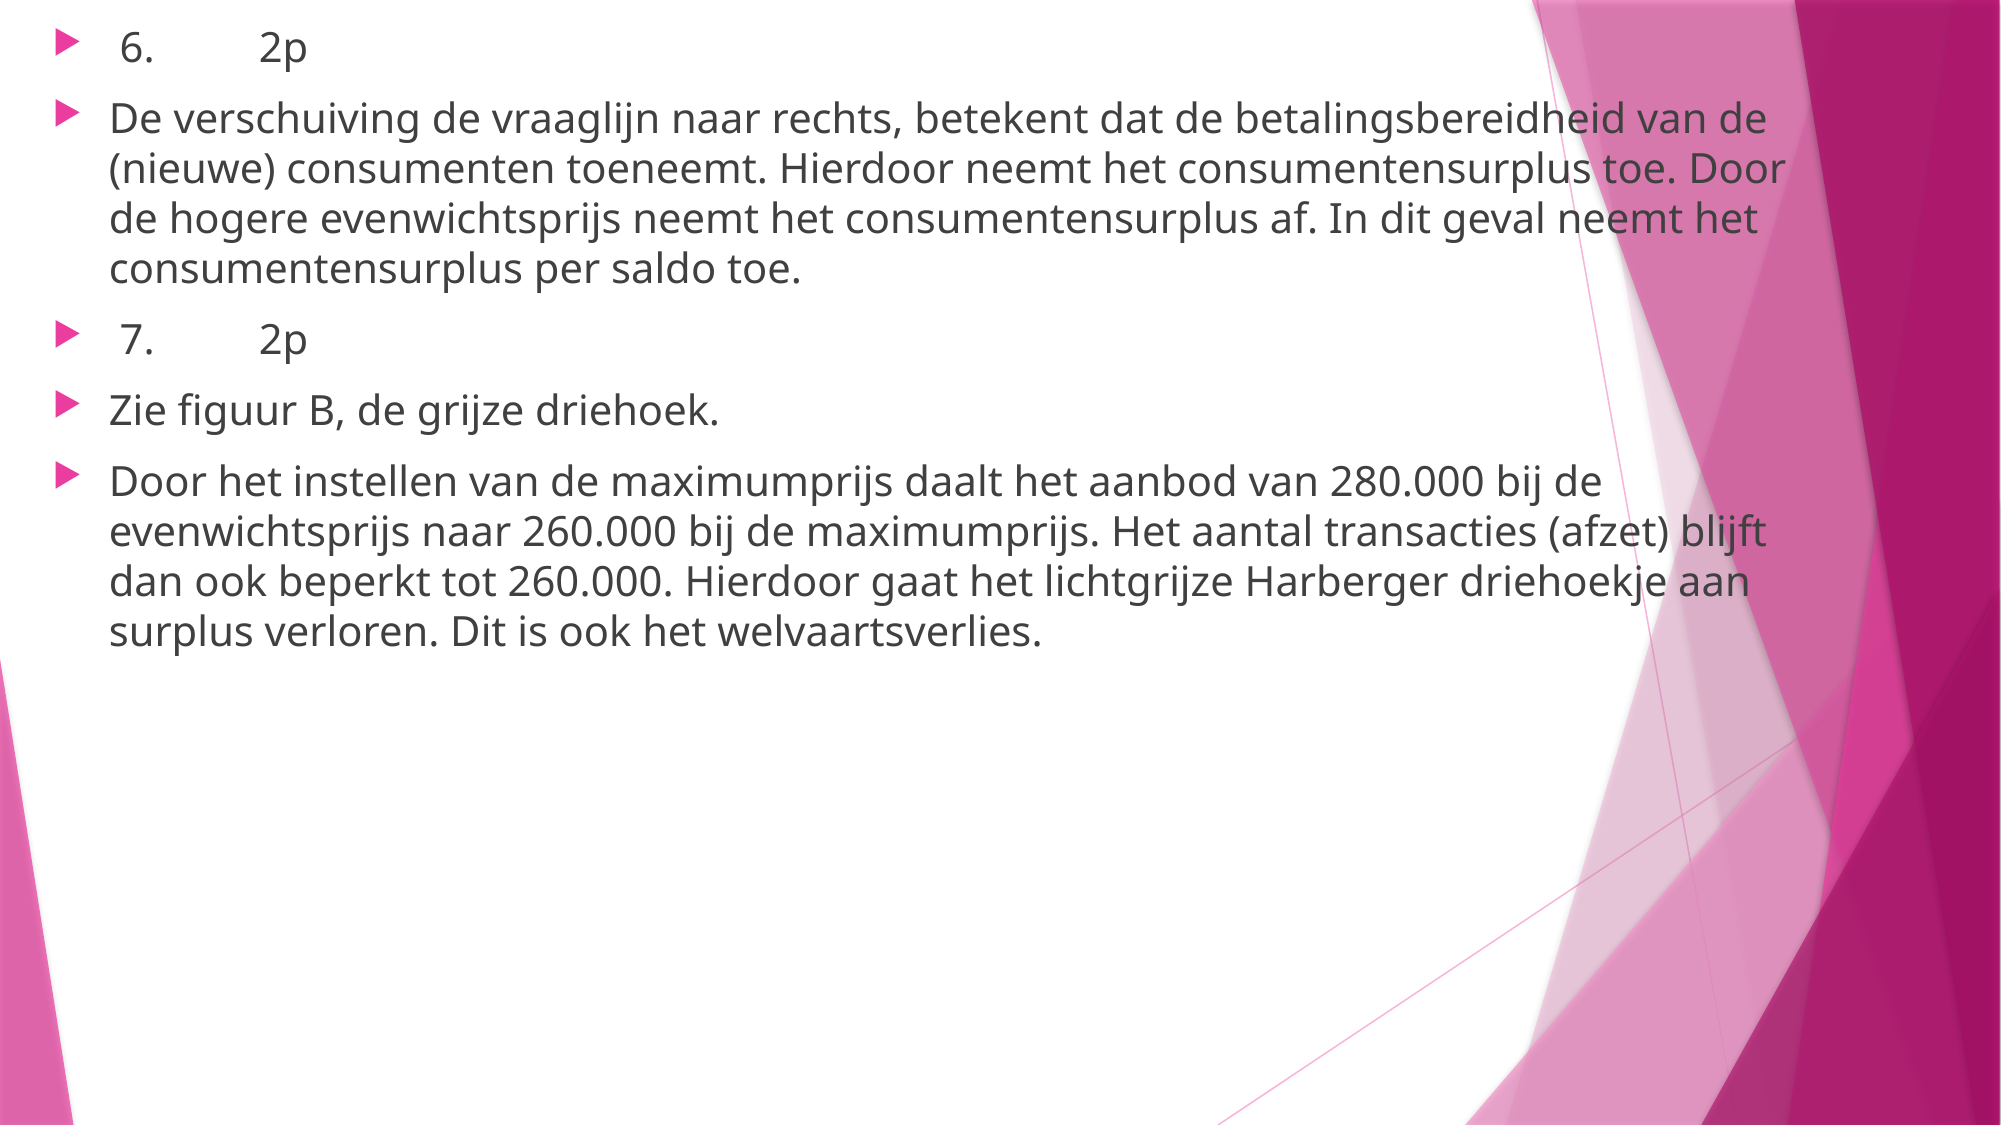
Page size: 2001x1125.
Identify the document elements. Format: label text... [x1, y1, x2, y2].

list 6. 2p De verschuiving de vraaglijn naar rechts, betekent dat de betalingsbereidheid van de (nieuwe) consumenten toeneemt. Hierdoor neemt het consumentensurplus toe. Door de hogere evenwichtsprijs neemt het consumentensurplus af. In dit geval neemt het consumentensurplus per saldo toe. 7. 2p Zie figuur B, de grijze driehoek. Door het instellen van de maximumprijs daalt het aanbod van 280.000 bij de evenwichtsprijs naar 260.000 bij de maximumprijs. Het aantal transacties (afzet) blijft dan ook beperkt tot 260.000. Hierdoor gaat het lichtgrijze Harberger driehoekje aan surplus verloren. Dit is ook het welvaartsverlies. [37, 13, 1830, 992]
